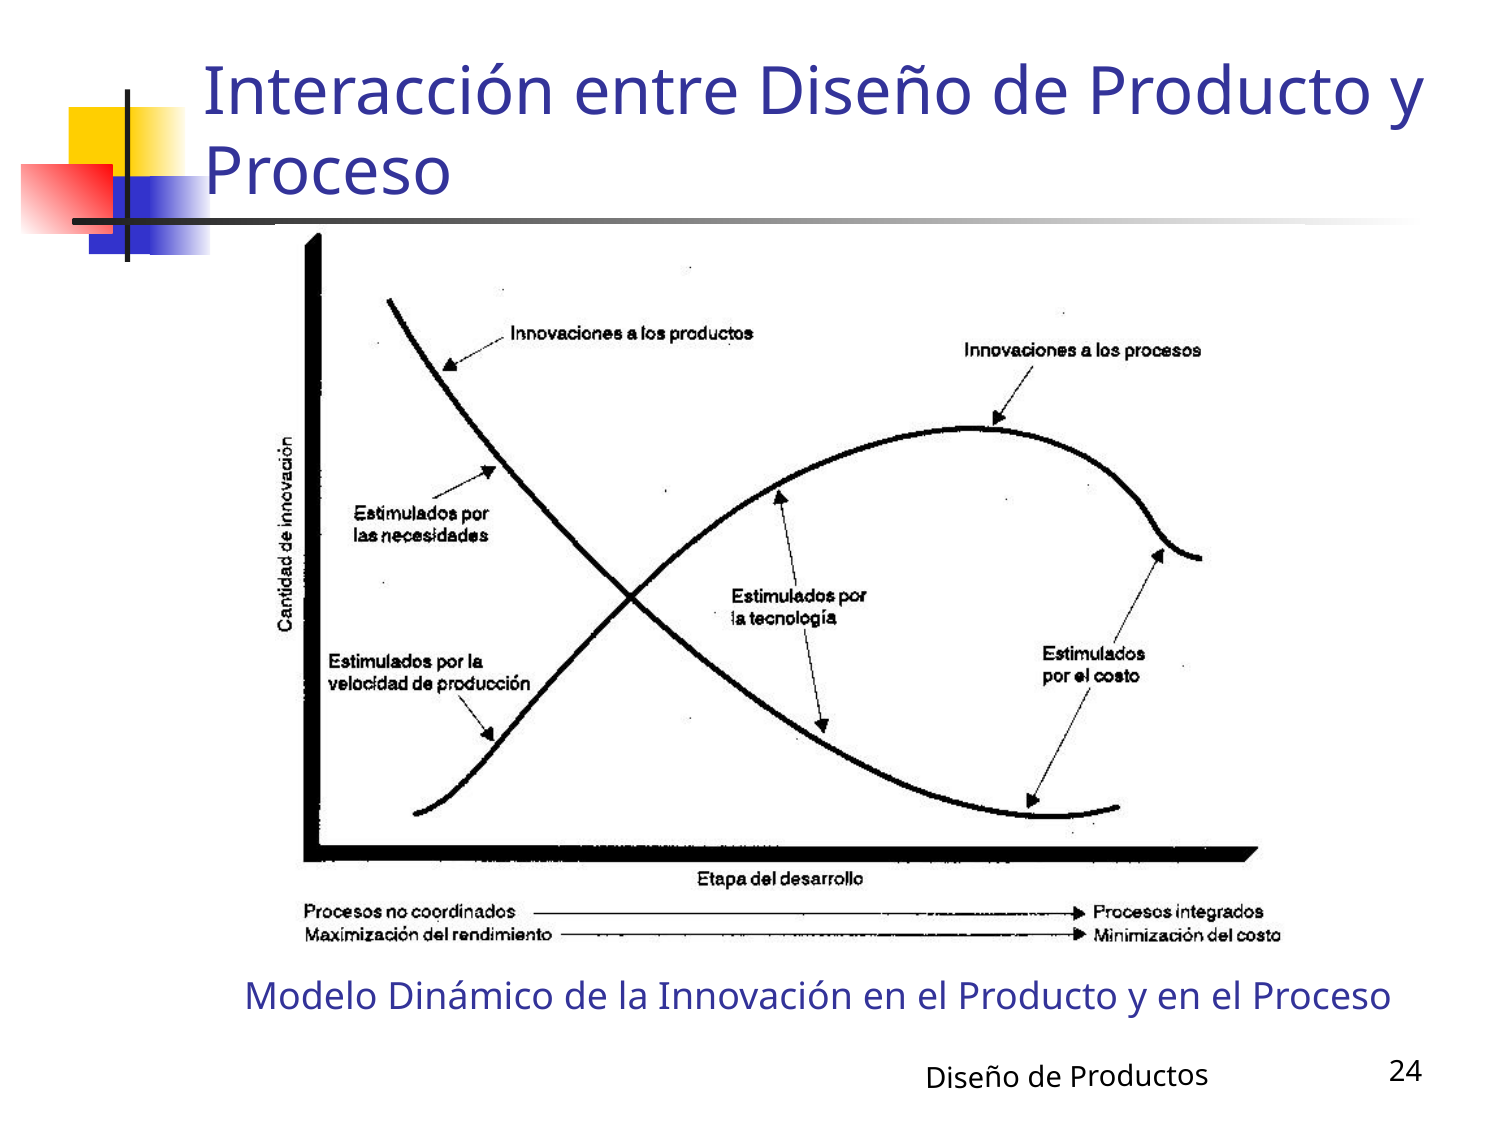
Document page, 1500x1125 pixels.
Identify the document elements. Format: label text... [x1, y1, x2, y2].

title Interacción entre Diseño de Producto y Proceso [188, 27, 1468, 216]
footer Diseño de Productos [794, 1028, 1422, 1109]
text_box Modelo Dinámico de la Innovación en el Producto y en el Proceso [229, 964, 1408, 1025]
slide_number 24 [1124, 1024, 1438, 1101]
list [274, 224, 1306, 957]
